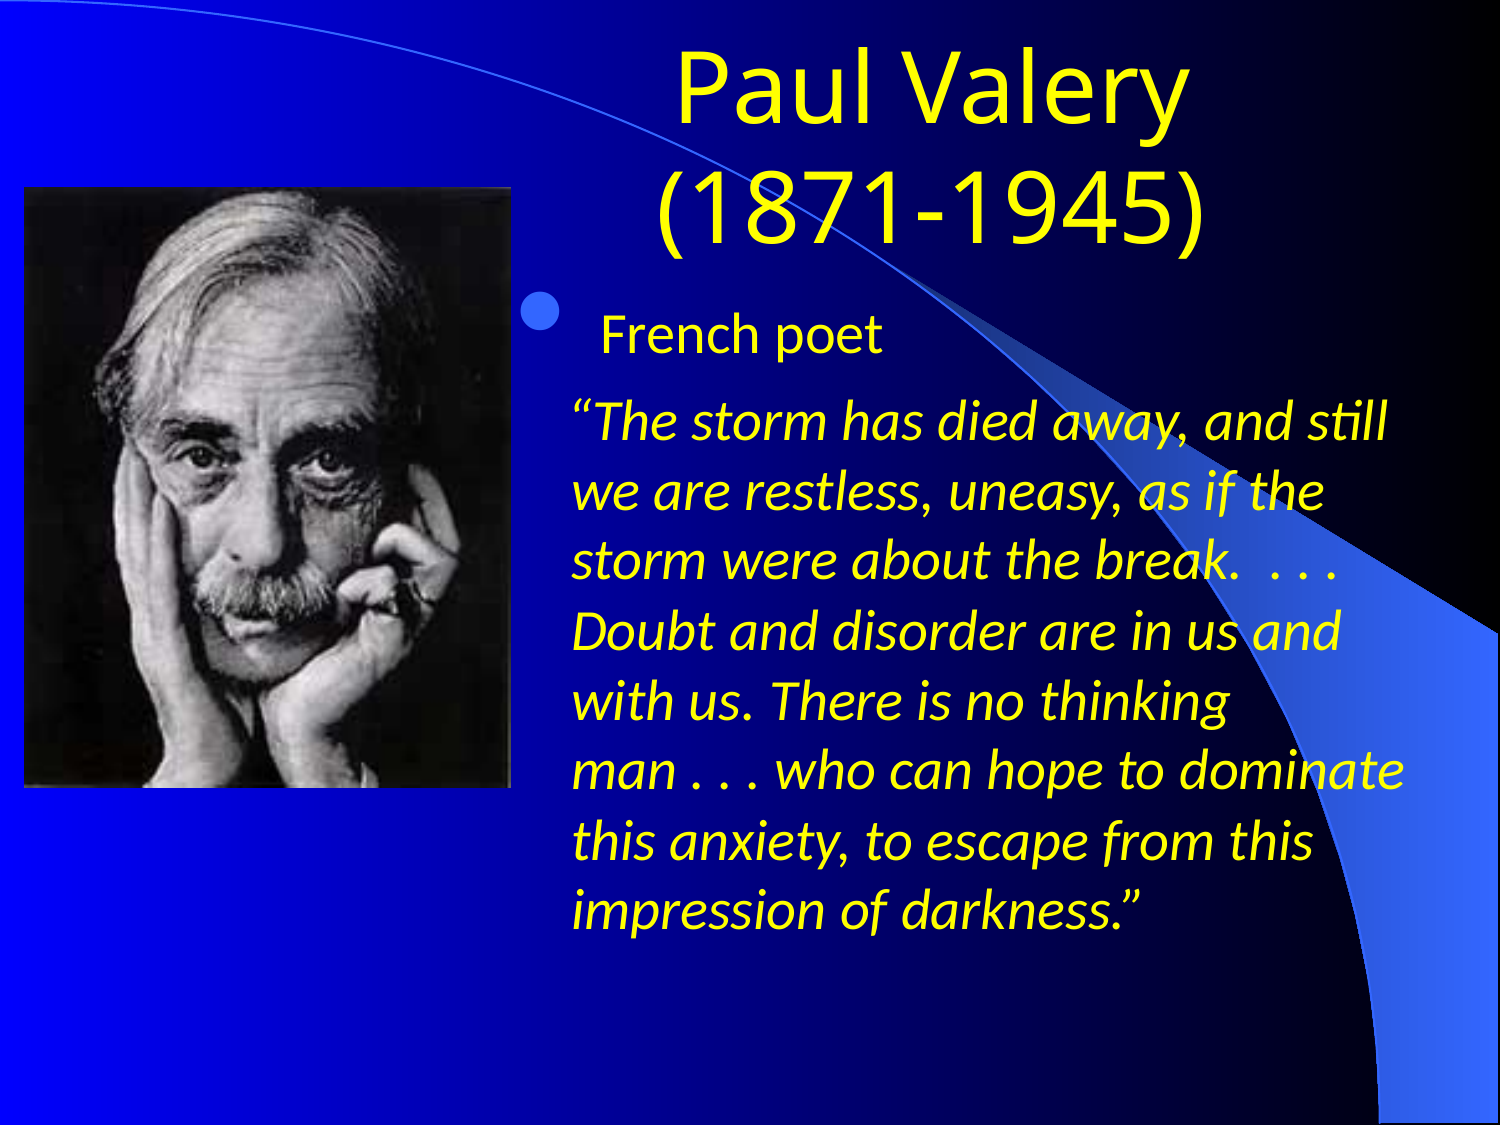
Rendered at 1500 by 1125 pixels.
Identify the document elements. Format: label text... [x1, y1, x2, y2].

picture [24, 187, 512, 788]
list French poet “The storm has died away, and still we are restless, uneasy, as if the storm were about the break. . . . Doubt and disorder are in us and with us. There is no thinking man . . . who can hope to dominate this anxiety, to escape from this impression of darkness.” [515, 262, 1438, 788]
title Paul Valery (1871-1945) [524, 49, 1338, 238]
